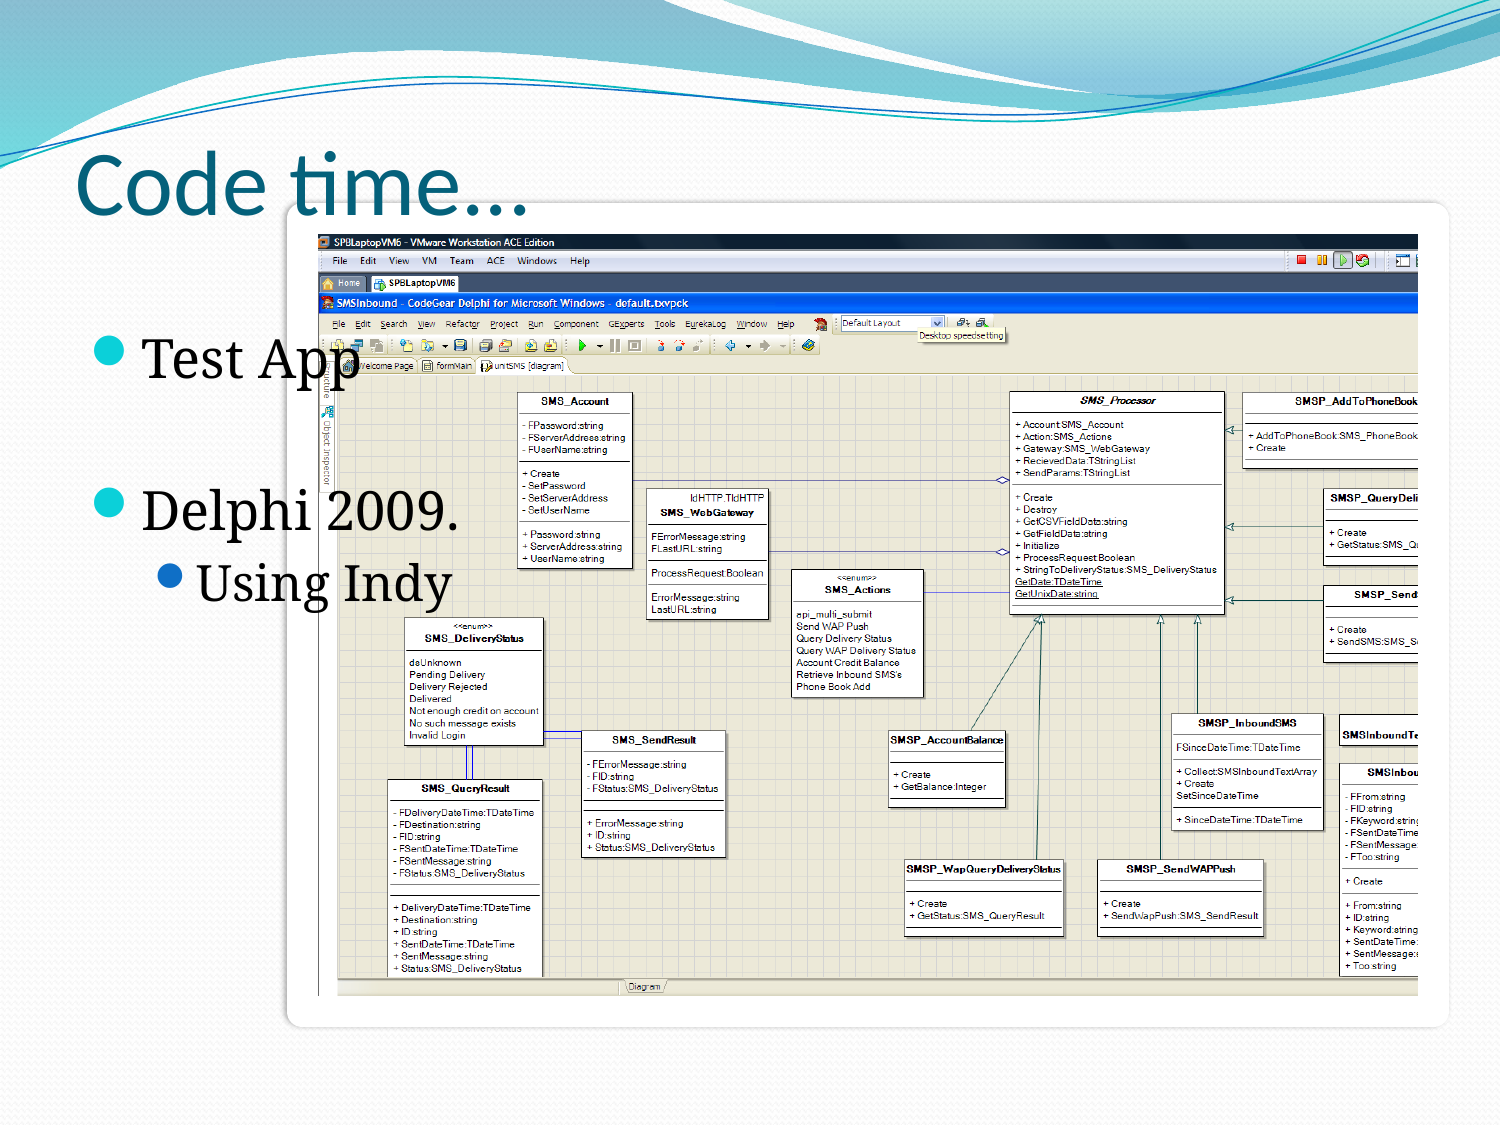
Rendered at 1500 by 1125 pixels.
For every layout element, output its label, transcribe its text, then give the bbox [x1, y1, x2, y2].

title Code time... [75, 115, 1425, 235]
list Test App Delphi 2009. Using Indy [75, 317, 1425, 1038]
picture [317, 234, 1419, 997]
